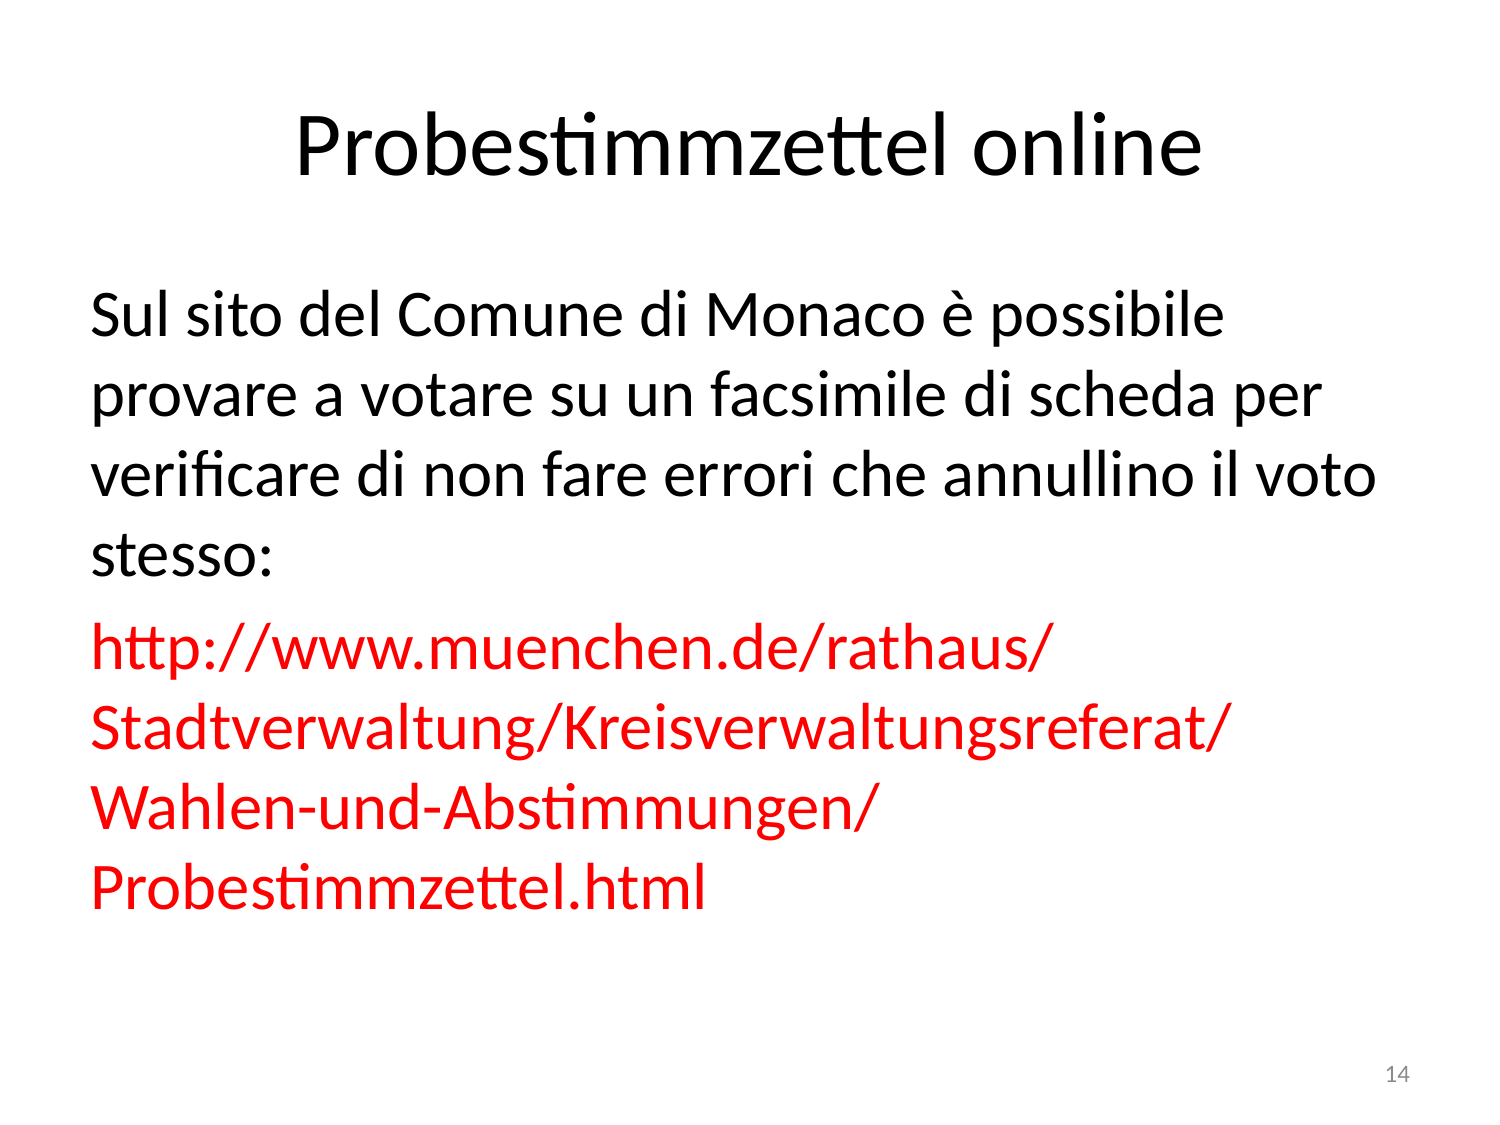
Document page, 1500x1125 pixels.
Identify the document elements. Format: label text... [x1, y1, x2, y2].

list Sul sito del Comune di Monaco è possibile provare a votare su un facsimile di scheda per verificare di non fare errori che annullino il voto stesso: http://www.muenchen.de/rathaus/Stadtverwaltung/Kreisverwaltungsreferat/Wahlen-und-Abstimmungen/Probestimmzettel.html [75, 262, 1425, 1005]
title Probestimmzettel online [75, 45, 1425, 233]
slide_number 14 [1074, 1042, 1425, 1103]
